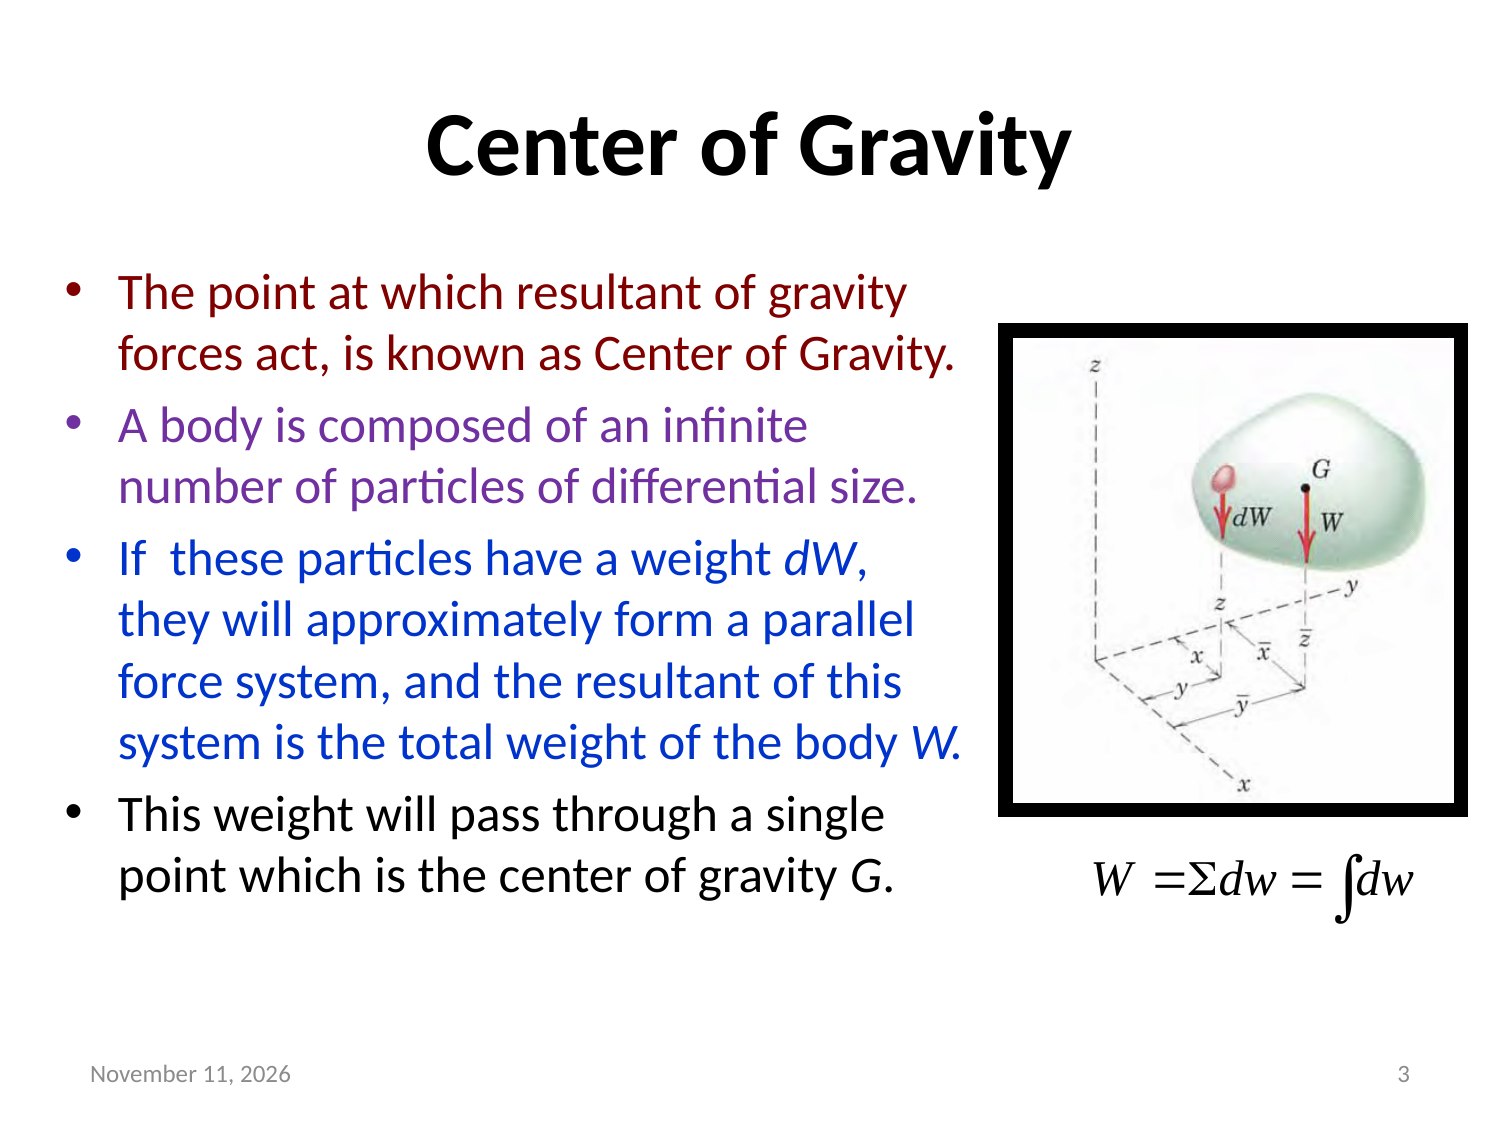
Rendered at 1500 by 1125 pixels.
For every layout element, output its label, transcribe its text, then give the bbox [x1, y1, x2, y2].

picture [1012, 337, 1455, 803]
list The point at which resultant of gravity forces act, is known as Center of Gravity. A body is composed of an infinite number of particles of differential size. If these particles have a weight dW, they will approximately form a parallel force system, and the resultant of this system is the total weight of the body W. This weight will pass through a single point which is the center of gravity G. [49, 250, 988, 975]
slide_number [75, 1042, 425, 1103]
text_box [1087, 837, 1421, 930]
slide_number 3 [1074, 1042, 1425, 1103]
title Center of Gravity [75, 45, 1425, 233]
